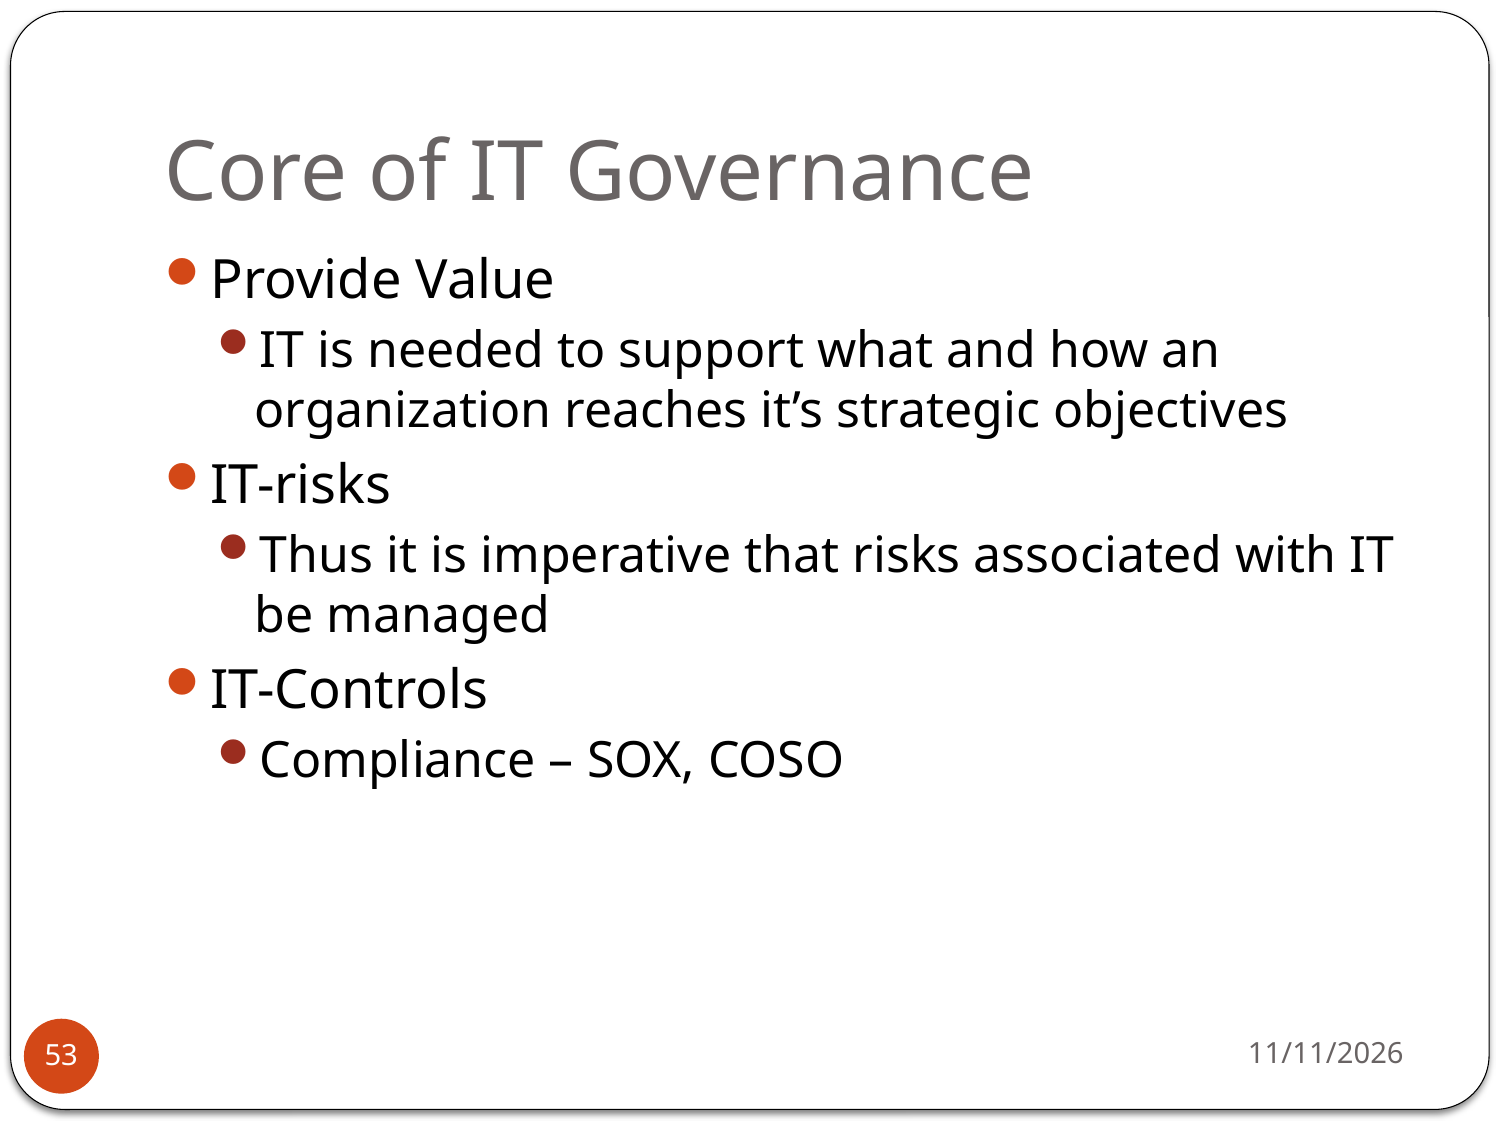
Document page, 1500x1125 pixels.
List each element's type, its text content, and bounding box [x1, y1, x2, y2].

title Core of IT Governance [150, 45, 1425, 233]
slide_number 53 [23, 1018, 99, 1094]
list Provide Value IT is needed to support what and how an organization reaches it’s strategic objectives IT-risks Thus it is imperative that risks associated with IT be managed IT-Controls Compliance – SOX, COSO [150, 237, 1425, 988]
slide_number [1012, 1015, 1419, 1094]
